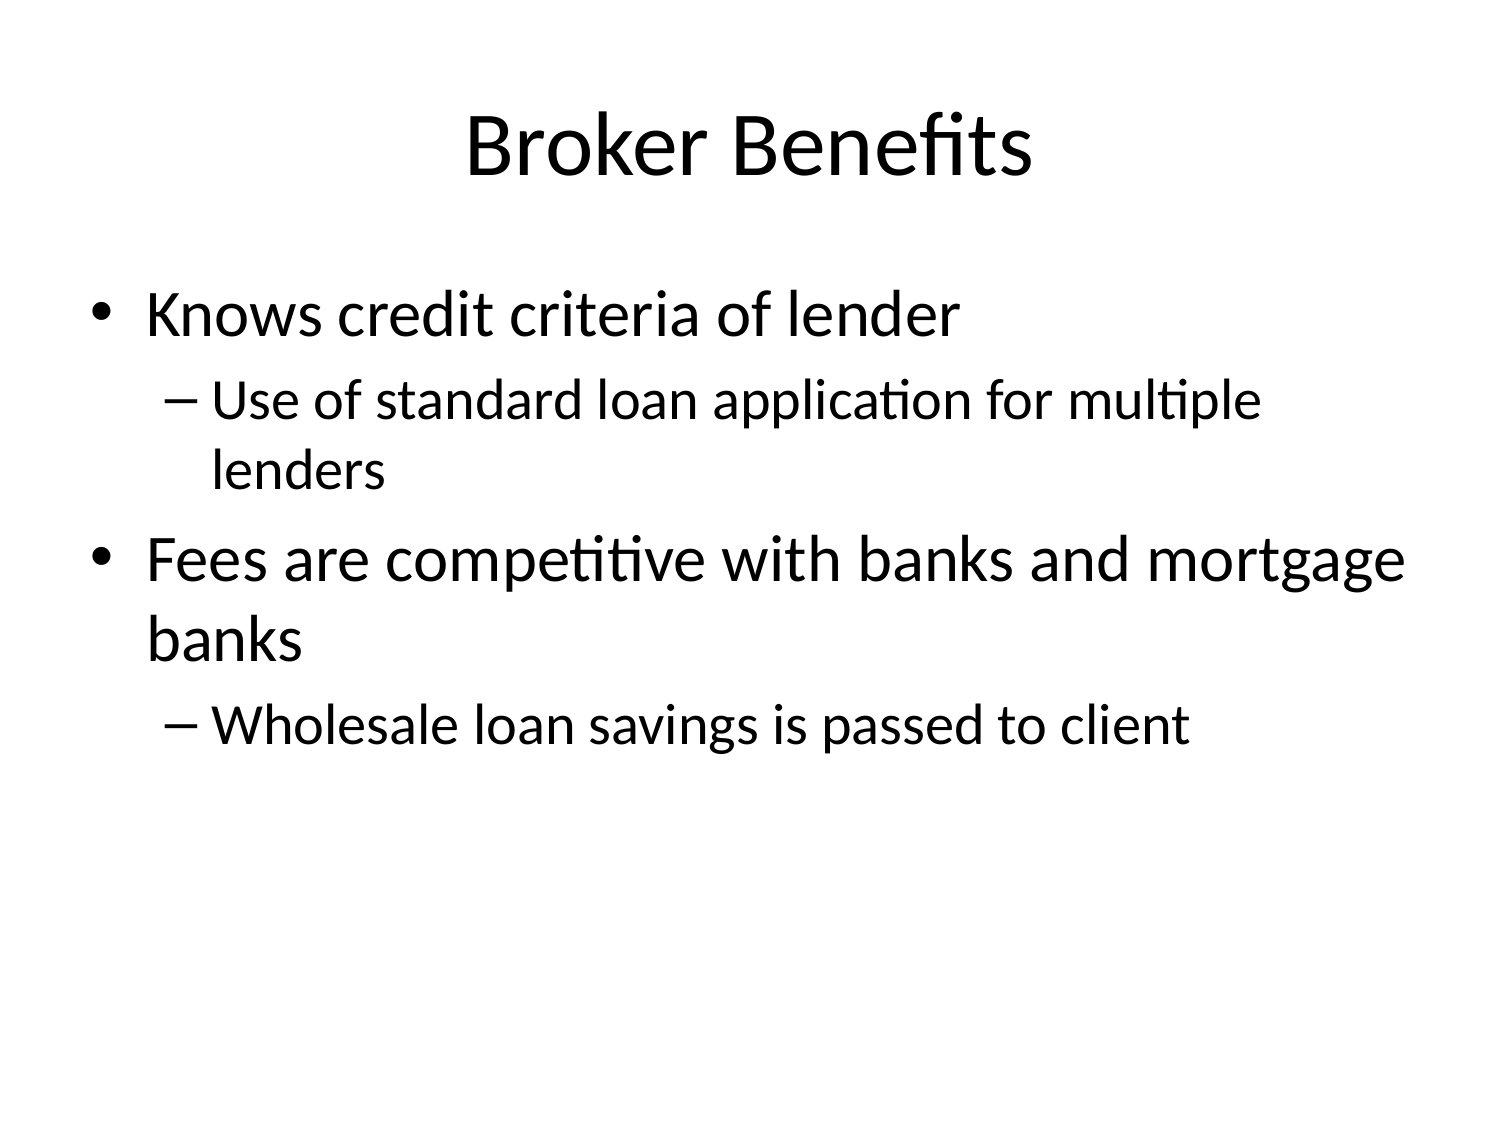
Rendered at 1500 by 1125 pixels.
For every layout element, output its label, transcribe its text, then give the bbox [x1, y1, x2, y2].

title Broker Benefits [75, 45, 1425, 233]
list Knows credit criteria of lender Use of standard loan application for multiple lenders Fees are competitive with banks and mortgage banks Wholesale loan savings is passed to client [75, 262, 1425, 1005]
